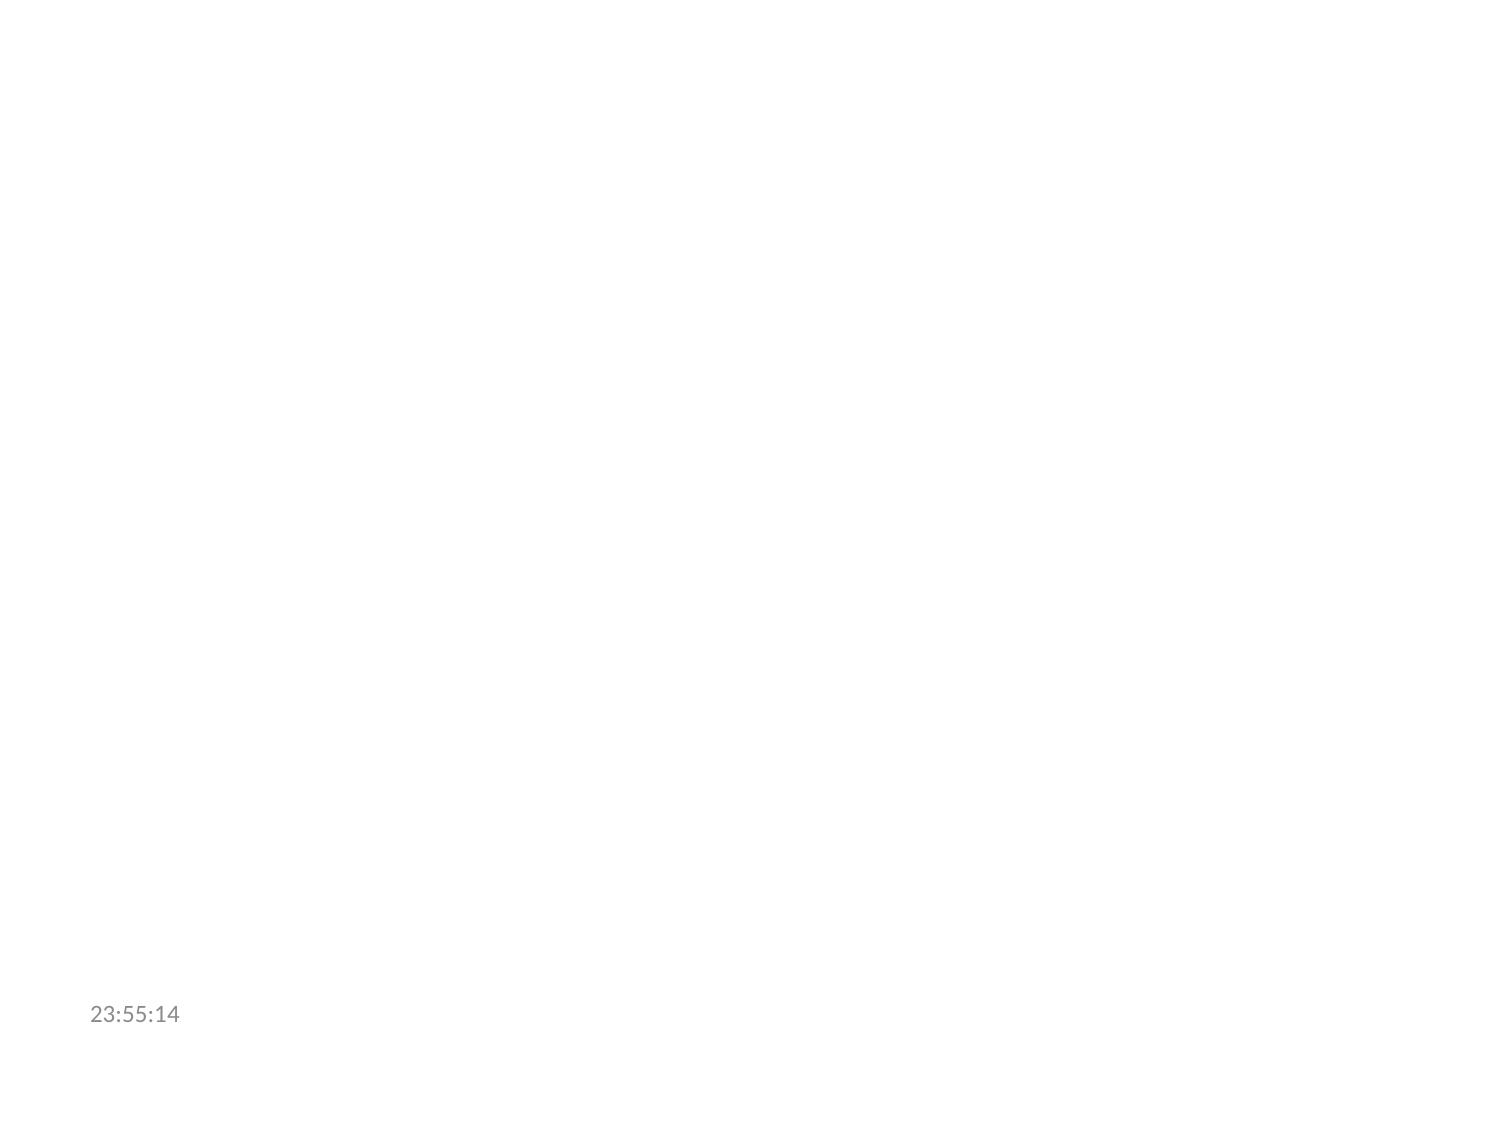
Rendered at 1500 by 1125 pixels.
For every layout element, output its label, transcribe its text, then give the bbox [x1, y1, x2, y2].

text_box 15:35:09 [75, 982, 425, 1043]
